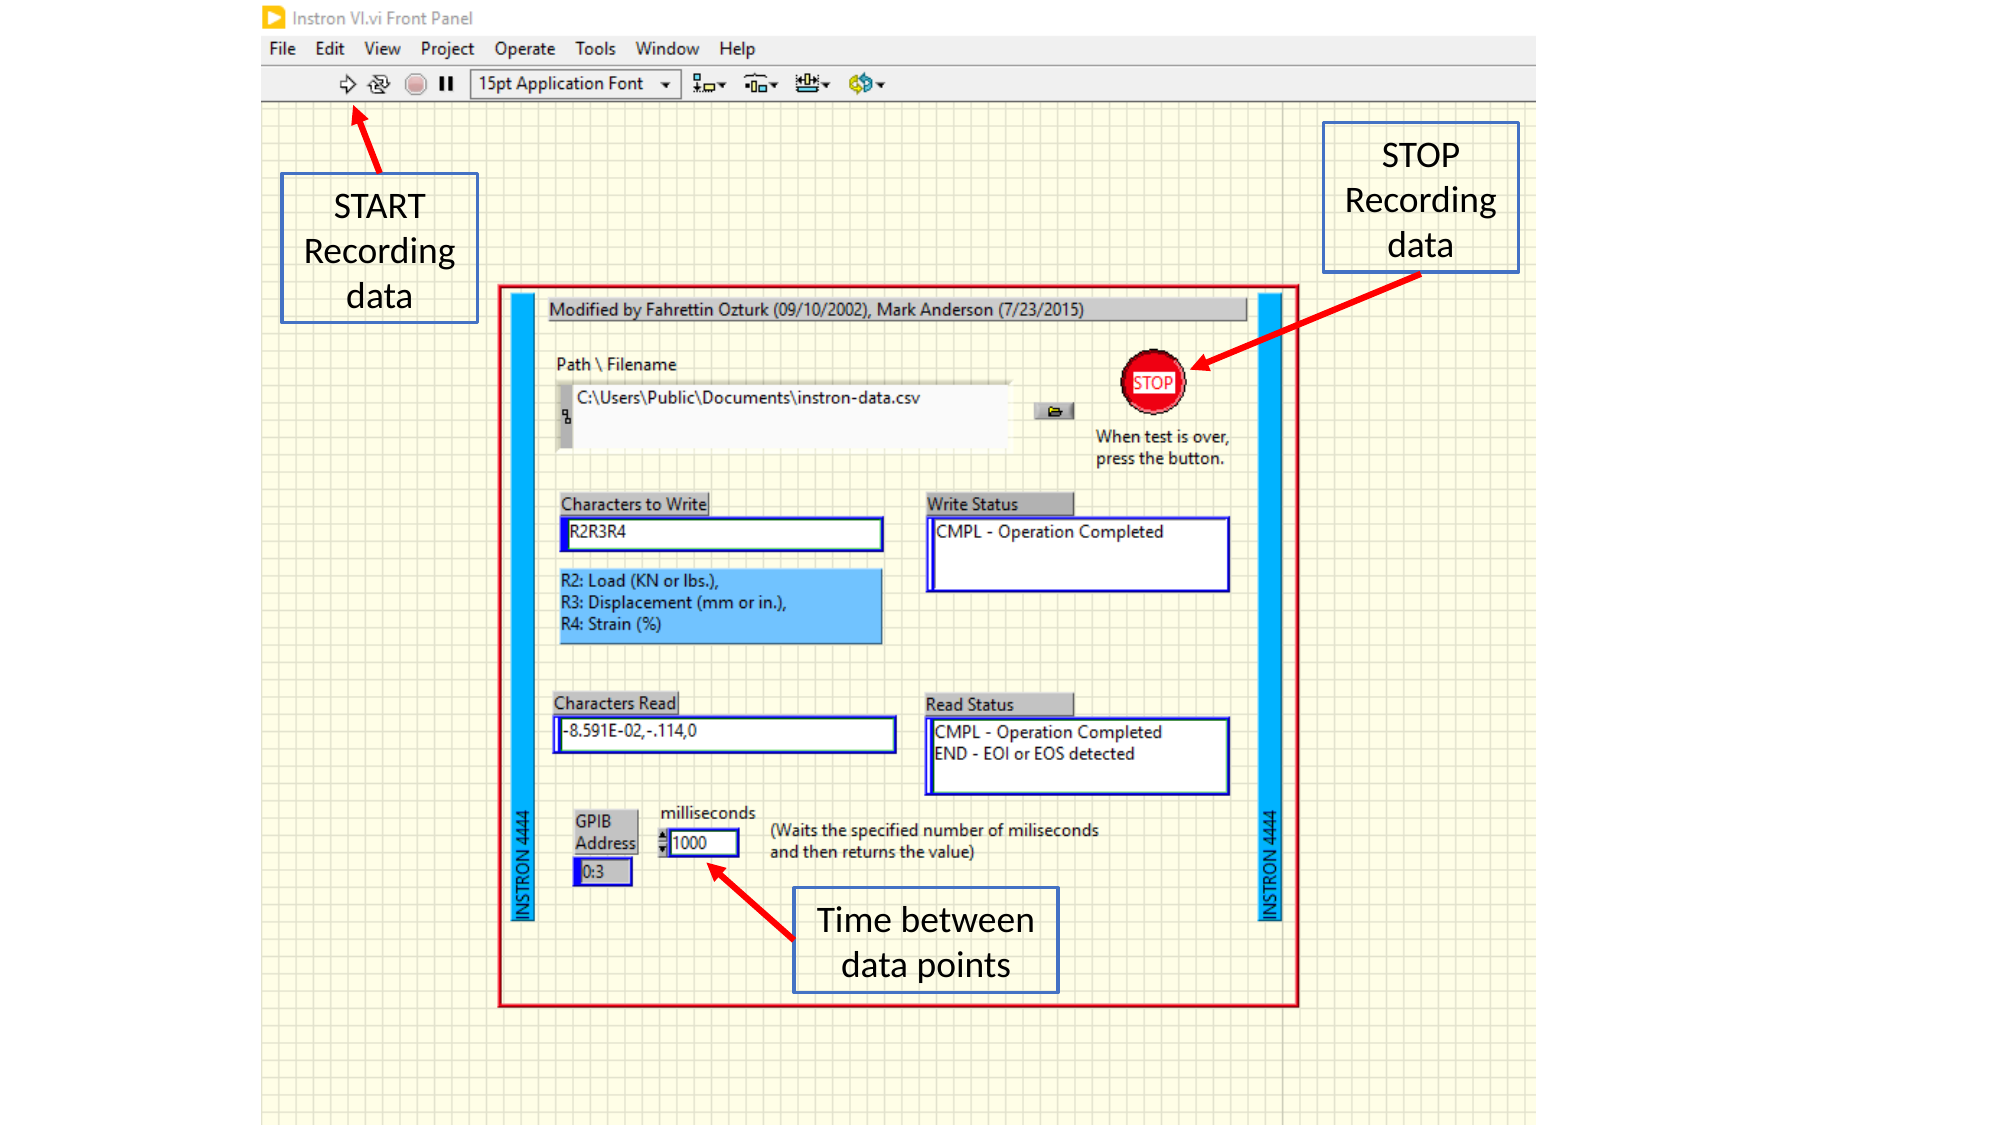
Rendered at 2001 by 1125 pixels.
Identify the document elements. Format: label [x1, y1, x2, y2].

text_box [706, 862, 795, 941]
picture [261, 3, 1536, 1125]
text_box [353, 104, 380, 174]
text_box [1189, 273, 1421, 370]
